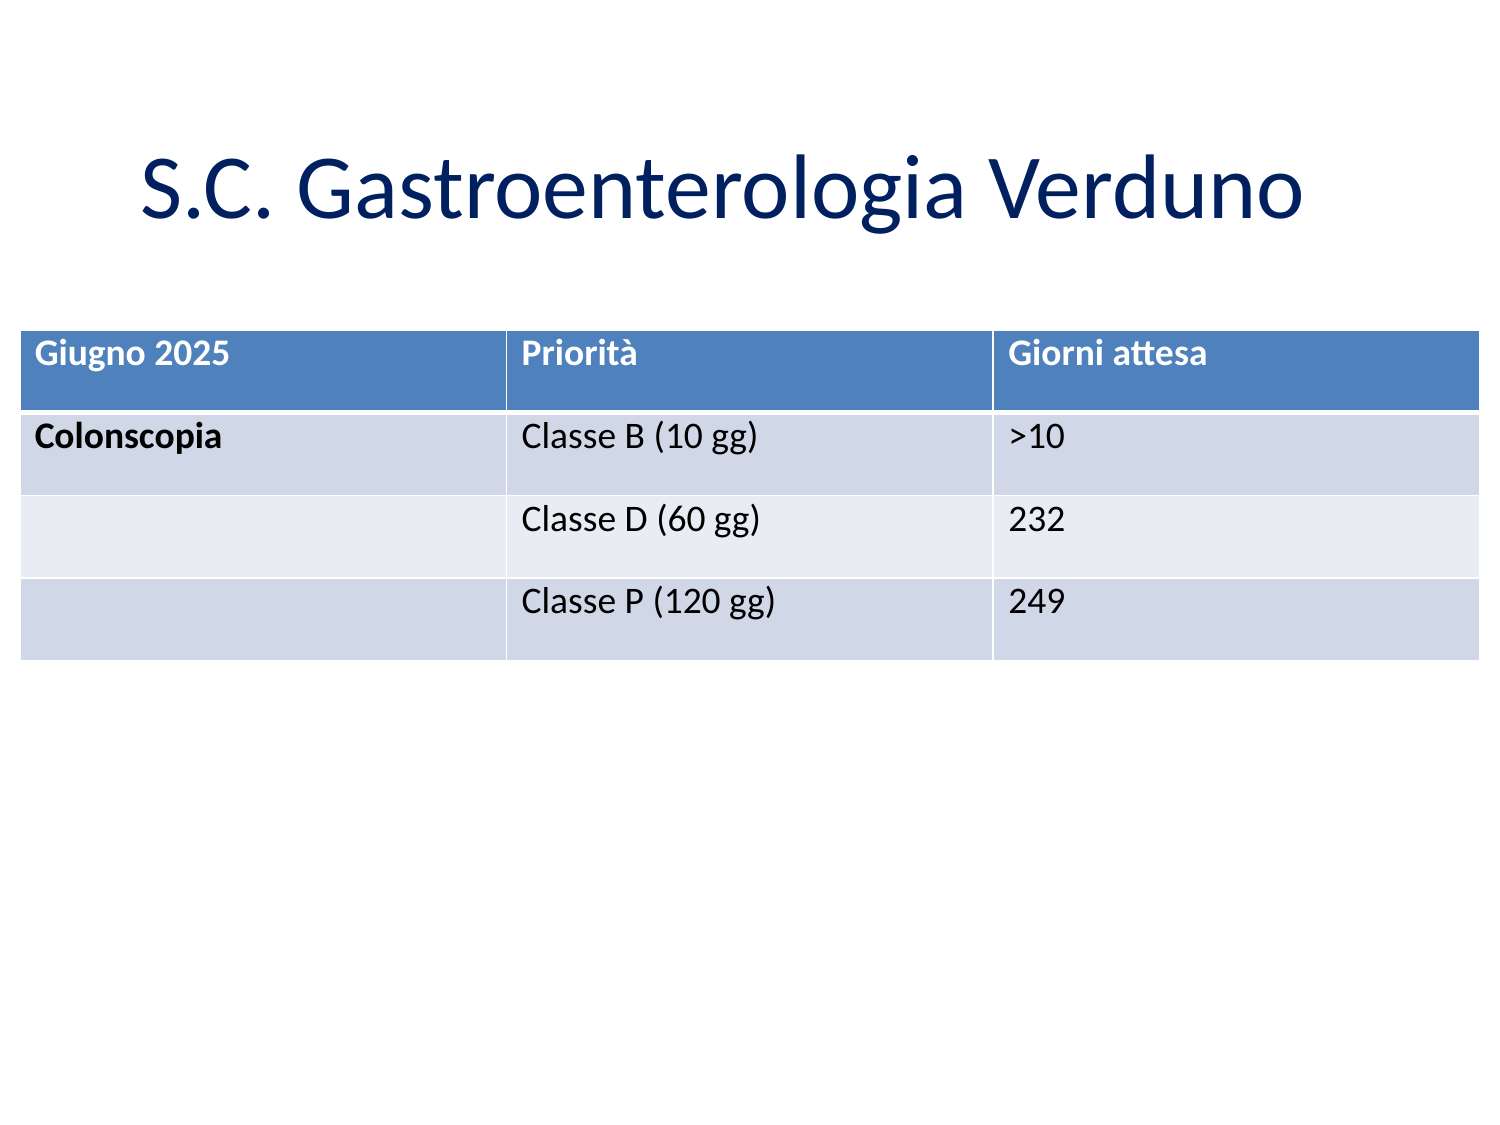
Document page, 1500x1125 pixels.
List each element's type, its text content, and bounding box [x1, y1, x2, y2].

table_cell [21, 579, 506, 660]
table_header Giugno 2025 [21, 331, 506, 410]
table_cell Classe P (120 gg) [507, 579, 992, 660]
table_header Priorità [507, 331, 992, 410]
table_cell 249 [994, 579, 1479, 660]
table_cell Colonscopia [21, 415, 506, 495]
table_cell Classe D (60 gg) [507, 496, 992, 577]
table_cell >10 [994, 415, 1479, 495]
table_header Giorni attesa [994, 331, 1479, 410]
table_cell 232 [994, 496, 1479, 577]
text_box S.C. Gastroenterologia Verduno [96, 61, 1372, 303]
table_cell Classe B (10 gg) [507, 415, 992, 495]
table_cell [21, 496, 506, 577]
